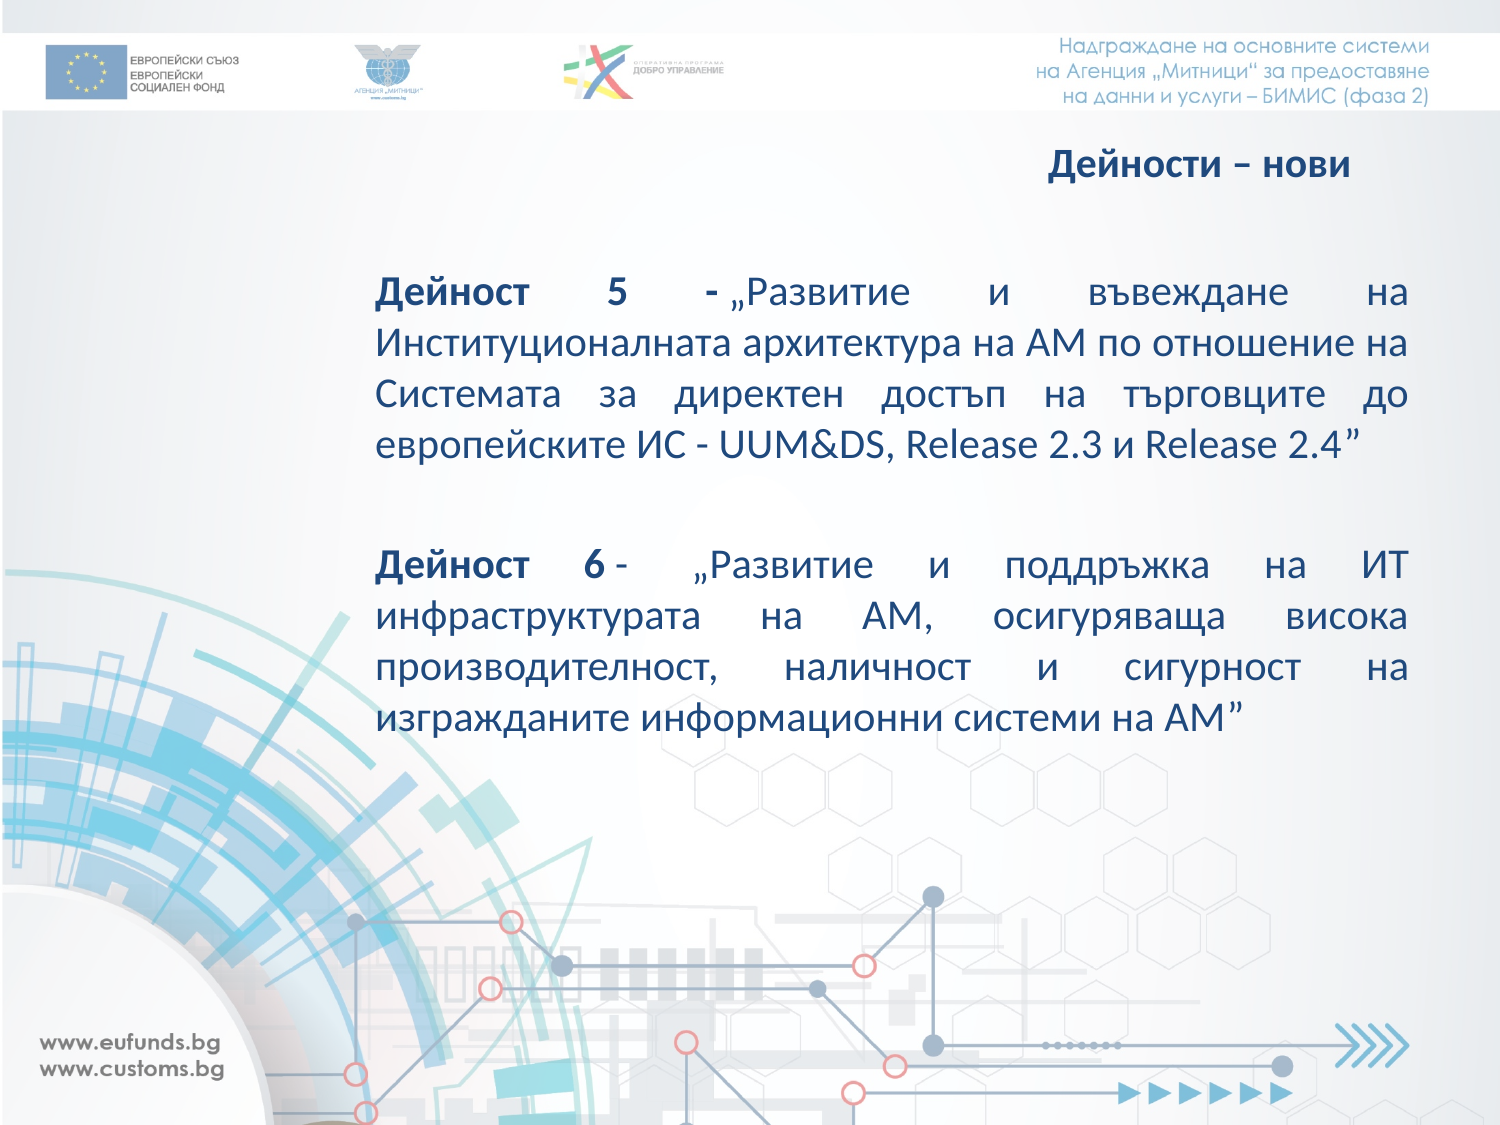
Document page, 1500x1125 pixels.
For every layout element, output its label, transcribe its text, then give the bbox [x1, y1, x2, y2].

list Дейност 5 - „Развитие и въвеждане на Институционалната архитектура на АМ по отношение на Системата за директен достъп на търговците до европейските ИС - UUM&DS, Release 2.3 и Release 2.4” Дейност 6 - „Развитие и поддръжка на ИТ инфраструктурата на АМ, осигуряваща висока производителност, наличност и сигурност на изгражданите информационни системи на АМ” [360, 255, 1425, 858]
title Дейности – нови [974, 113, 1425, 209]
